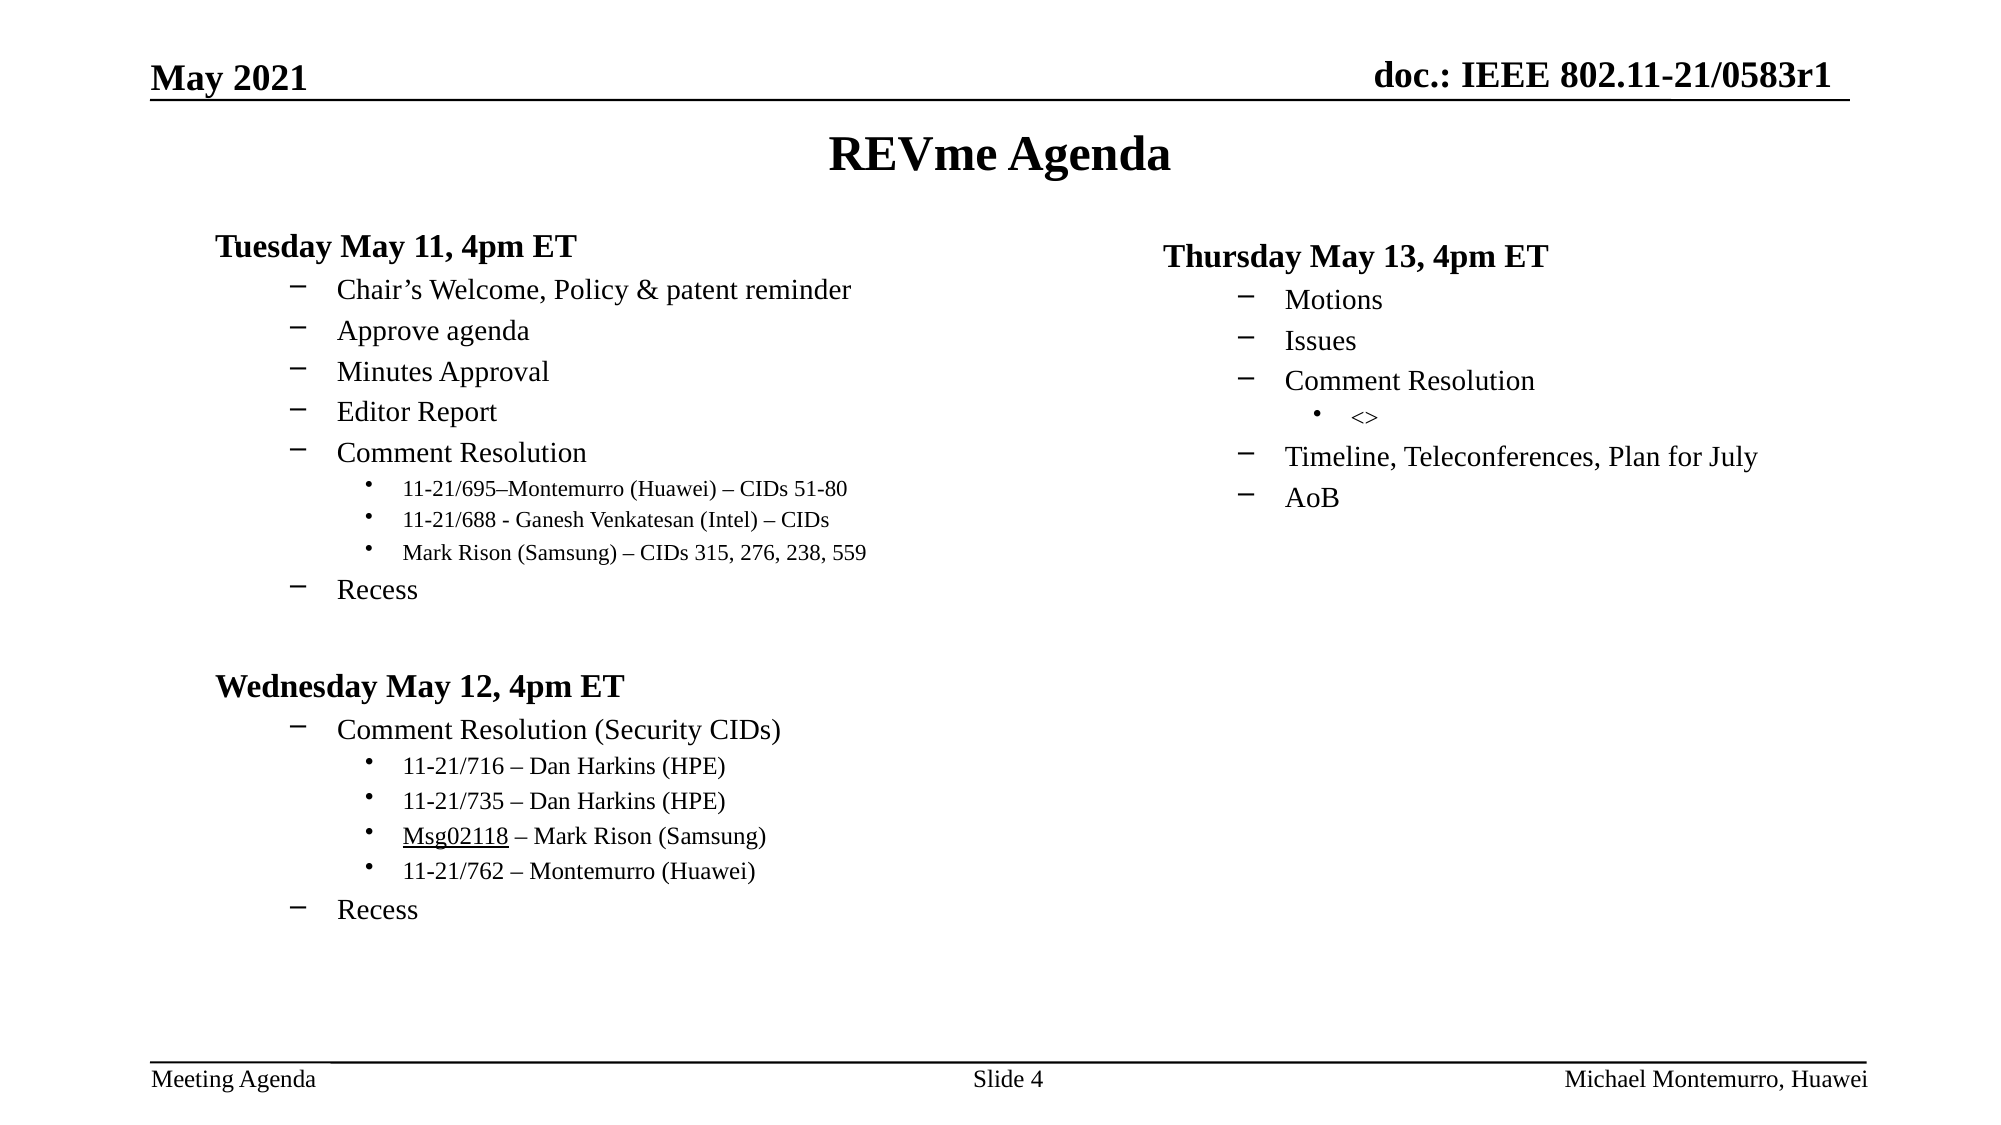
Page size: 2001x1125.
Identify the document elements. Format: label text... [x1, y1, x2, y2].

footer Michael Montemurro, Huawei [1537, 1061, 1869, 1093]
title REVme Agenda [362, 112, 1638, 188]
text_box Wednesday May 12, 4pm ET Comment Resolution (Security CIDs) 11-21/716 – Dan Harkins (HPE) 11-21/735 – Dan Harkins (HPE) Msg02118 – Mark Rison (Samsung) 11-21/762 – Montemurro (Huawei) Recess [200, 664, 858, 900]
slide_number Slide 4 [972, 1061, 1045, 1093]
text_box Thursday May 13, 4pm ET Motions Issues Comment Resolution <> Timeline, Teleconferences, Plan for July AoB [1148, 234, 1806, 698]
text_box Tuesday May 11, 4pm ET Chair’s Welcome, Policy & patent reminder Approve agenda Minutes Approval Editor Report Comment Resolution 11-21/695–Montemurro (Huawei) – CIDs 51-80 11-21/688 - Ganesh Venkatesan (Intel) – CIDs Mark Rison (Samsung) – CIDs 315, 276, 238, 559 Recess [199, 224, 938, 663]
